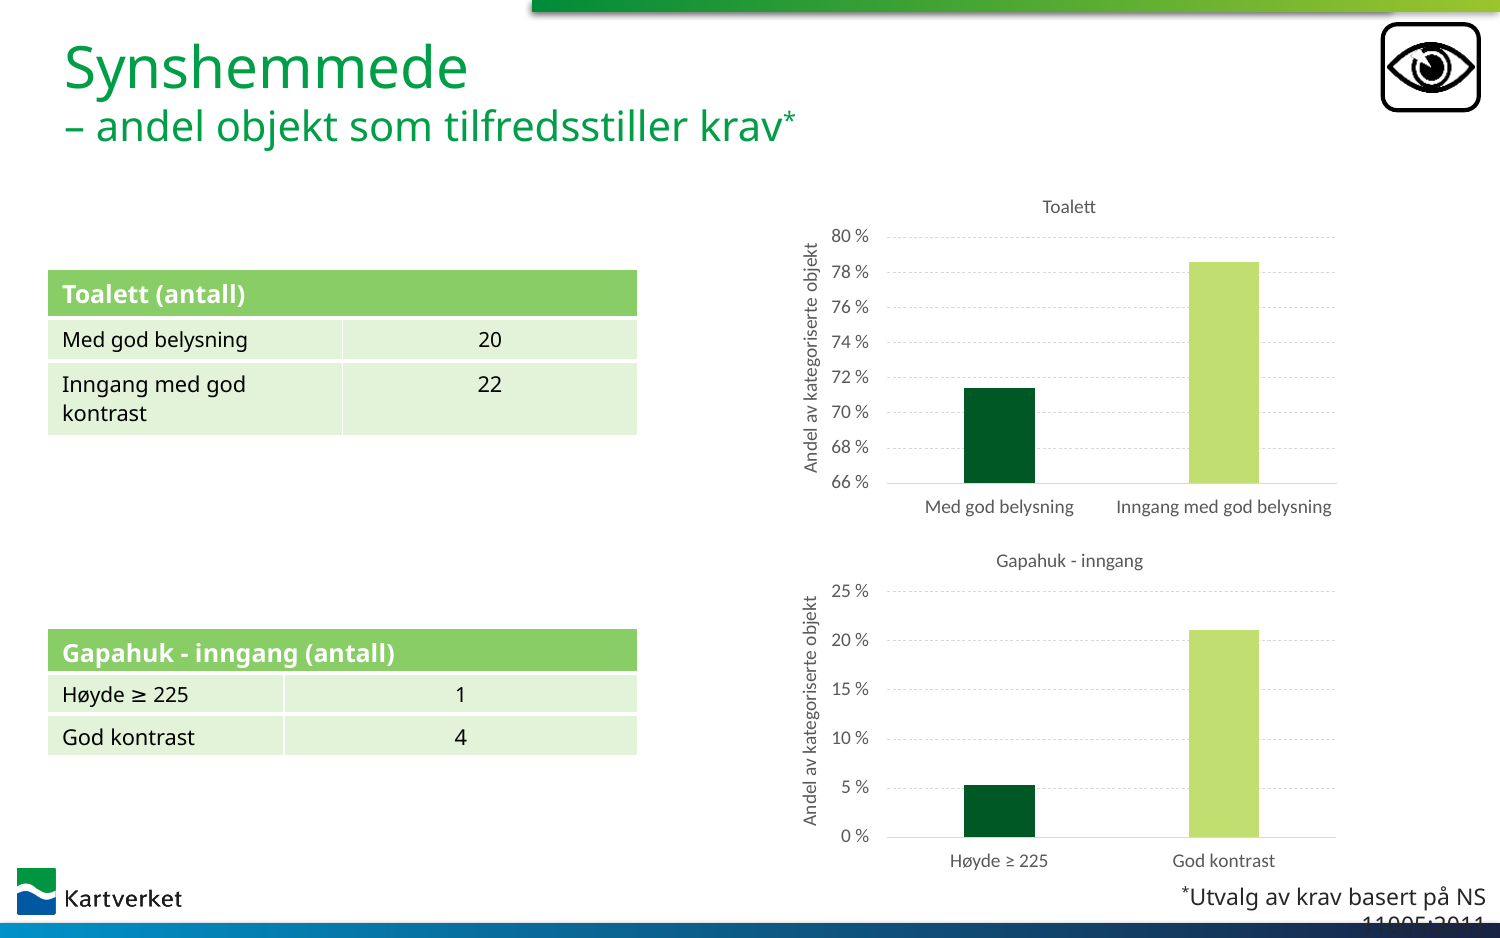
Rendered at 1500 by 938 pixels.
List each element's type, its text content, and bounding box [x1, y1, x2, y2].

table_cell God kontrast [48, 716, 283, 755]
text_box *Utvalg av krav basert på NS 11005:2011 [1068, 873, 1500, 938]
table_cell Med god belysning [48, 320, 342, 359]
table_cell Høyde ≥ 225 [48, 675, 283, 712]
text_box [1382, 24, 1480, 111]
table_cell 1 [285, 675, 637, 712]
text_box Synshemmede – andel objekt som tilfredsstiller krav* [49, 24, 1431, 158]
table_cell 22 [343, 363, 637, 435]
picture [791, 187, 1348, 526]
table_cell Inngang med god kontrast [48, 363, 342, 435]
table_header Gapahuk - inngang (antall) [48, 629, 637, 671]
table_header Toalett (antall) [48, 270, 637, 316]
table_cell 20 [343, 320, 637, 359]
picture [791, 541, 1348, 880]
table_cell 4 [285, 716, 637, 755]
